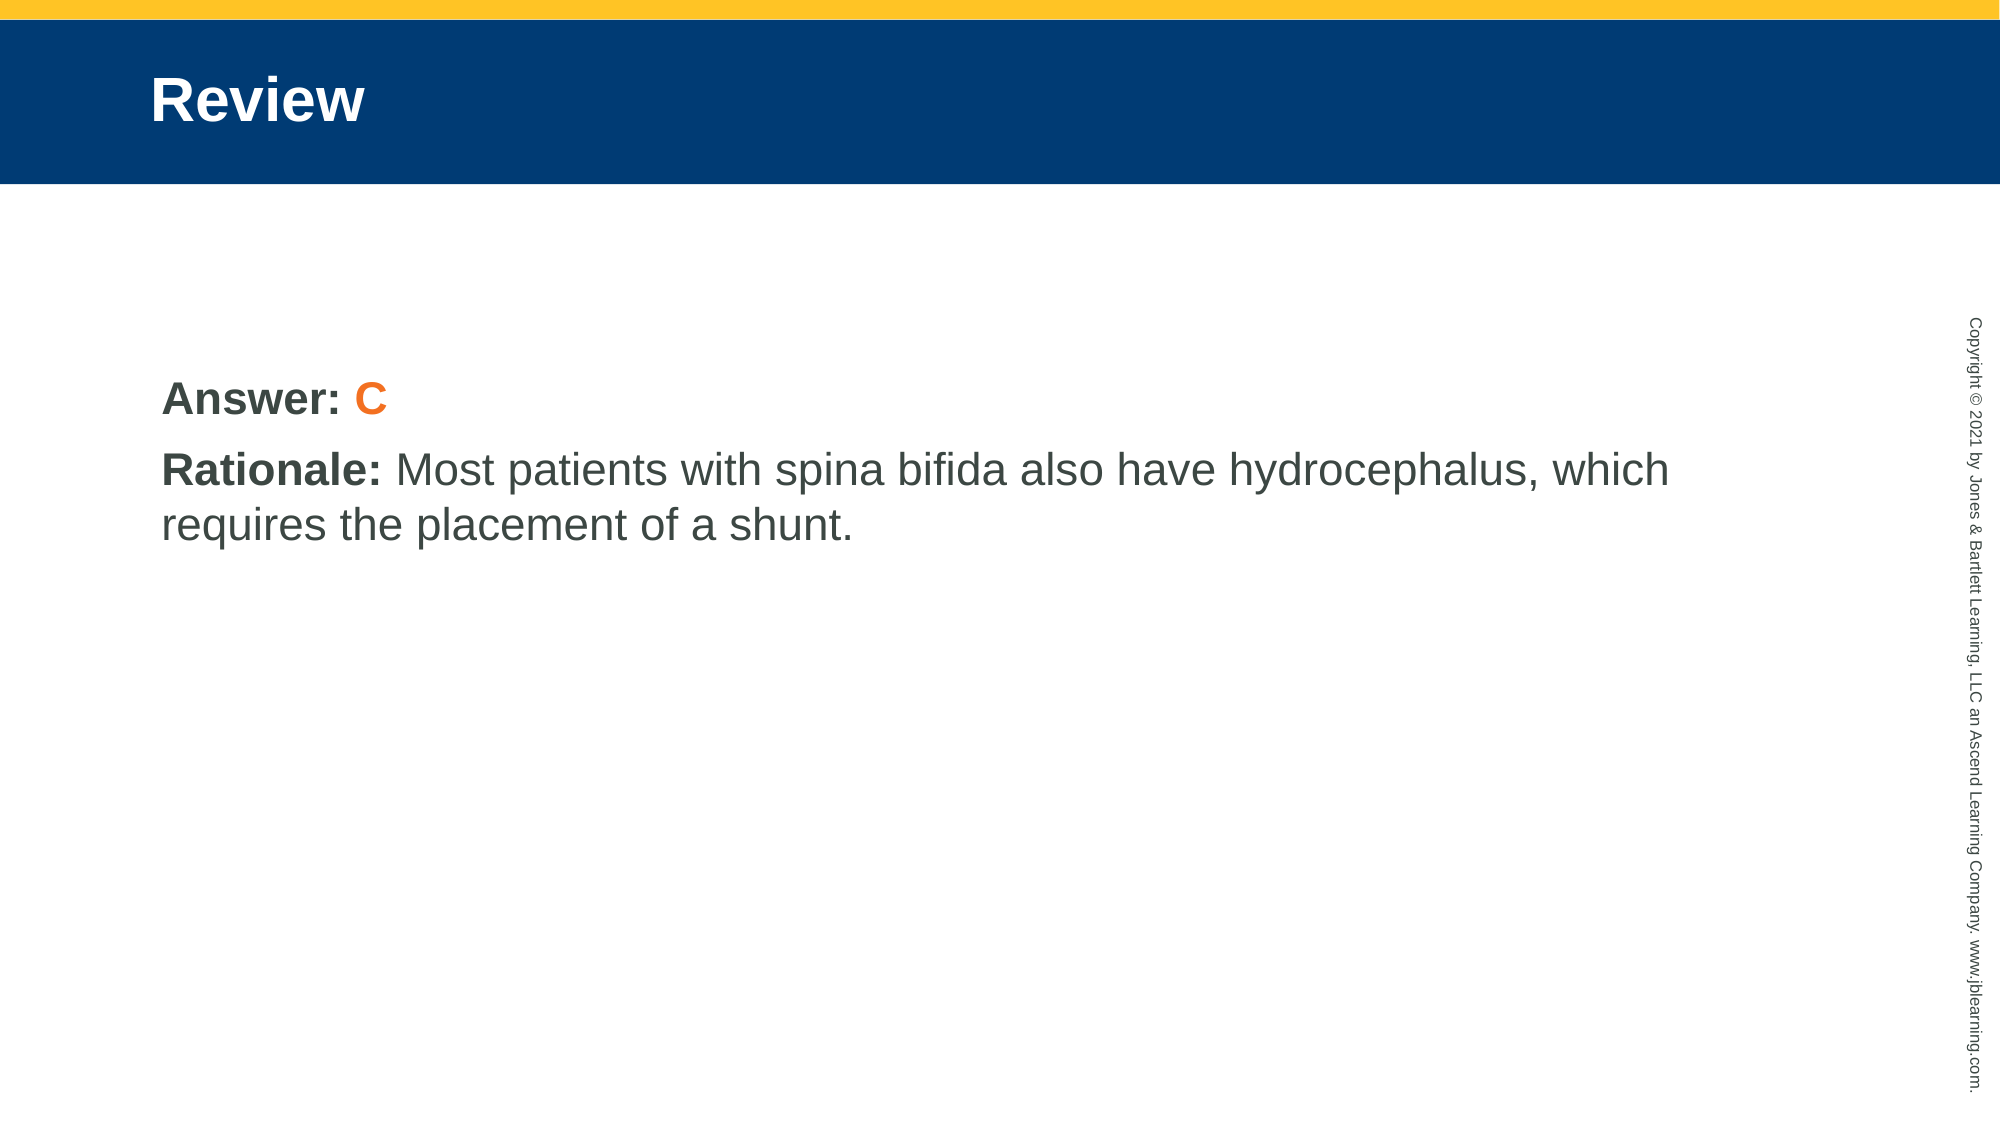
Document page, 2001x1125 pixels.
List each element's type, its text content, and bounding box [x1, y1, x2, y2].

list Answer: C Rationale: Most patients with spina bifida also have hydrocephalus, which requires the placement of a shunt. [146, 361, 1859, 1016]
title Review [0, 19, 2000, 185]
